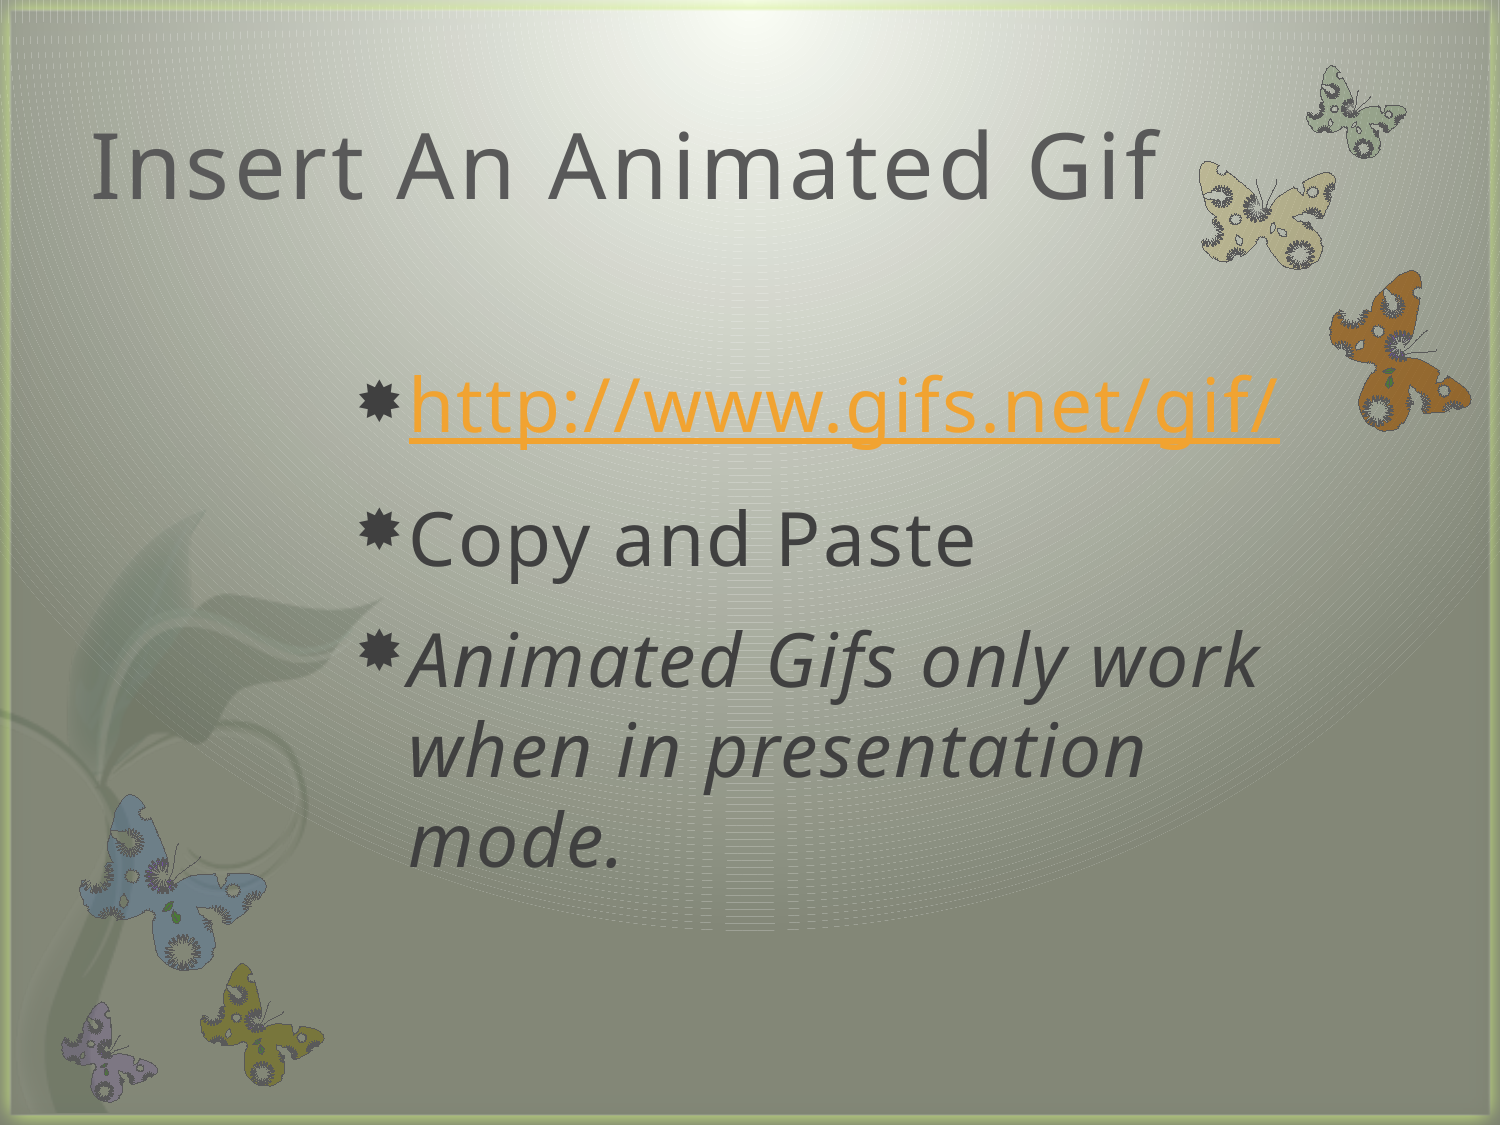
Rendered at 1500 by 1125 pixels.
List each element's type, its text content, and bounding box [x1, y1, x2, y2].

picture [0, 474, 402, 1113]
title Insert An Animated Gif [75, 24, 1200, 300]
list http://www.gifs.net/gif/ Copy and Paste Animated Gifs only work when in presentation mode. [337, 350, 1313, 988]
